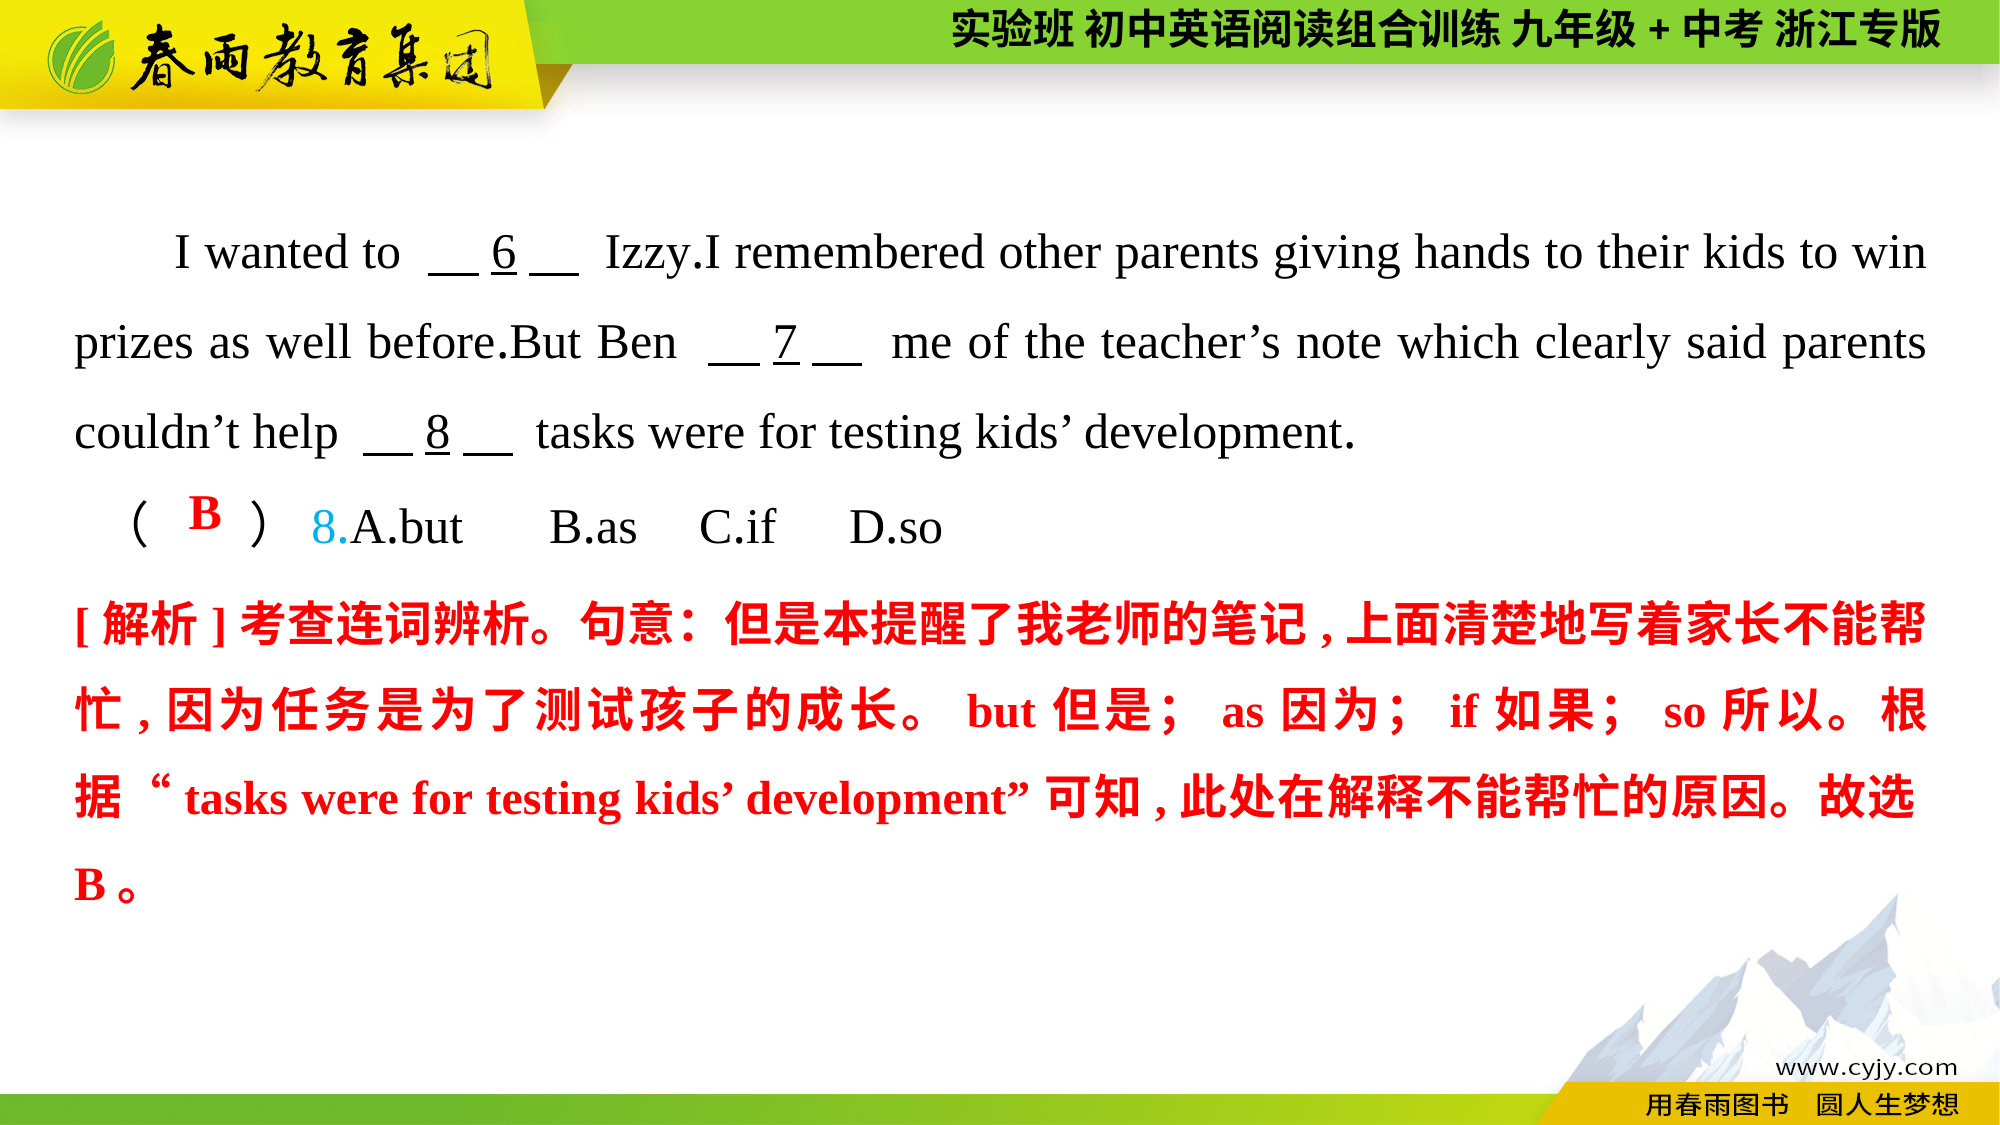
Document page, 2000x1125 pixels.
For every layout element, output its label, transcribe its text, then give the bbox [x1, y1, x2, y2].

picture [0, 0, 2000, 1125]
list I wanted to 6 Izzy.I remembered other parents giving hands to their kids to win prizes as well before.But Ben 7 me of the teacher’s note which clearly said parents couldn’t help 8 tasks were for testing kids’ development. [59, 181, 1944, 458]
text_box （ ）8.A.but B.as C.if D.so [84, 456, 1969, 562]
text_box [解析]考查连词辨析。句意：但是本提醒了我老师的笔记,上面清楚地写着家长不能帮忙,因为任务是为了测试孩子的成长。but但是；as因为；if如果；so所以。根据“tasks were for testing kids’ development”可知,此处在解释不能帮忙的原因。故选B。 [59, 557, 1944, 918]
text_box B [173, 472, 237, 547]
